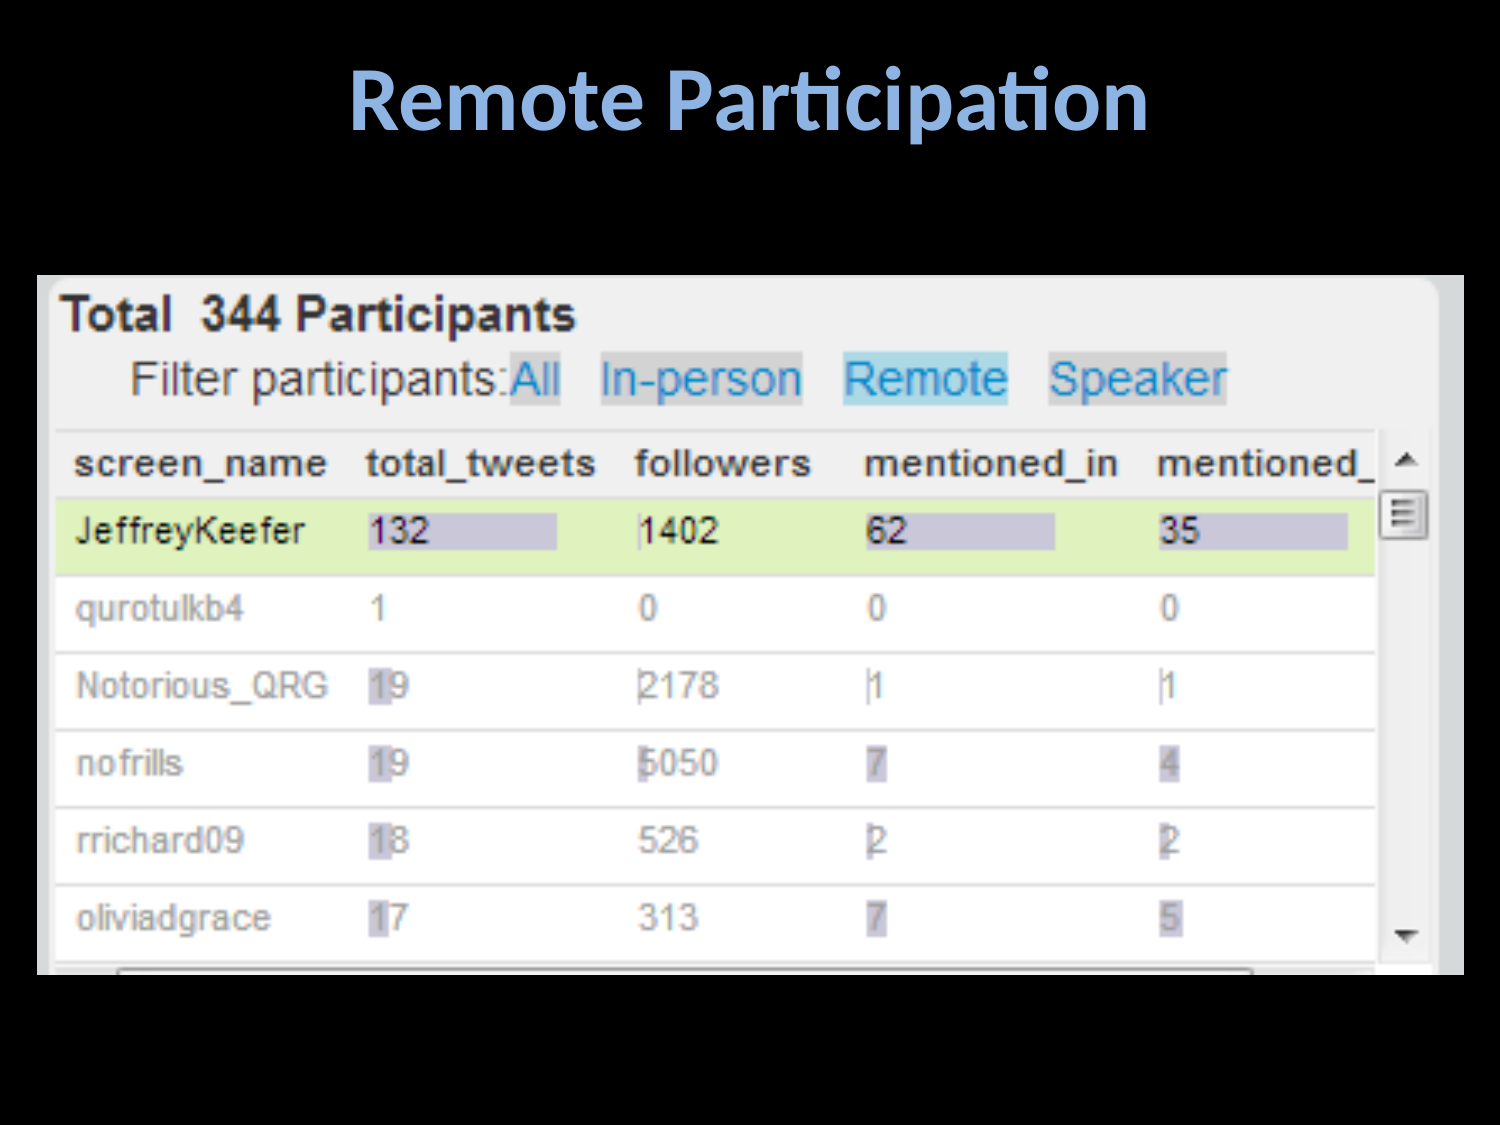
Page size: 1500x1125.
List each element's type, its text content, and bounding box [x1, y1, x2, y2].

title Remote Participation [0, 0, 1500, 188]
picture [36, 274, 1465, 976]
